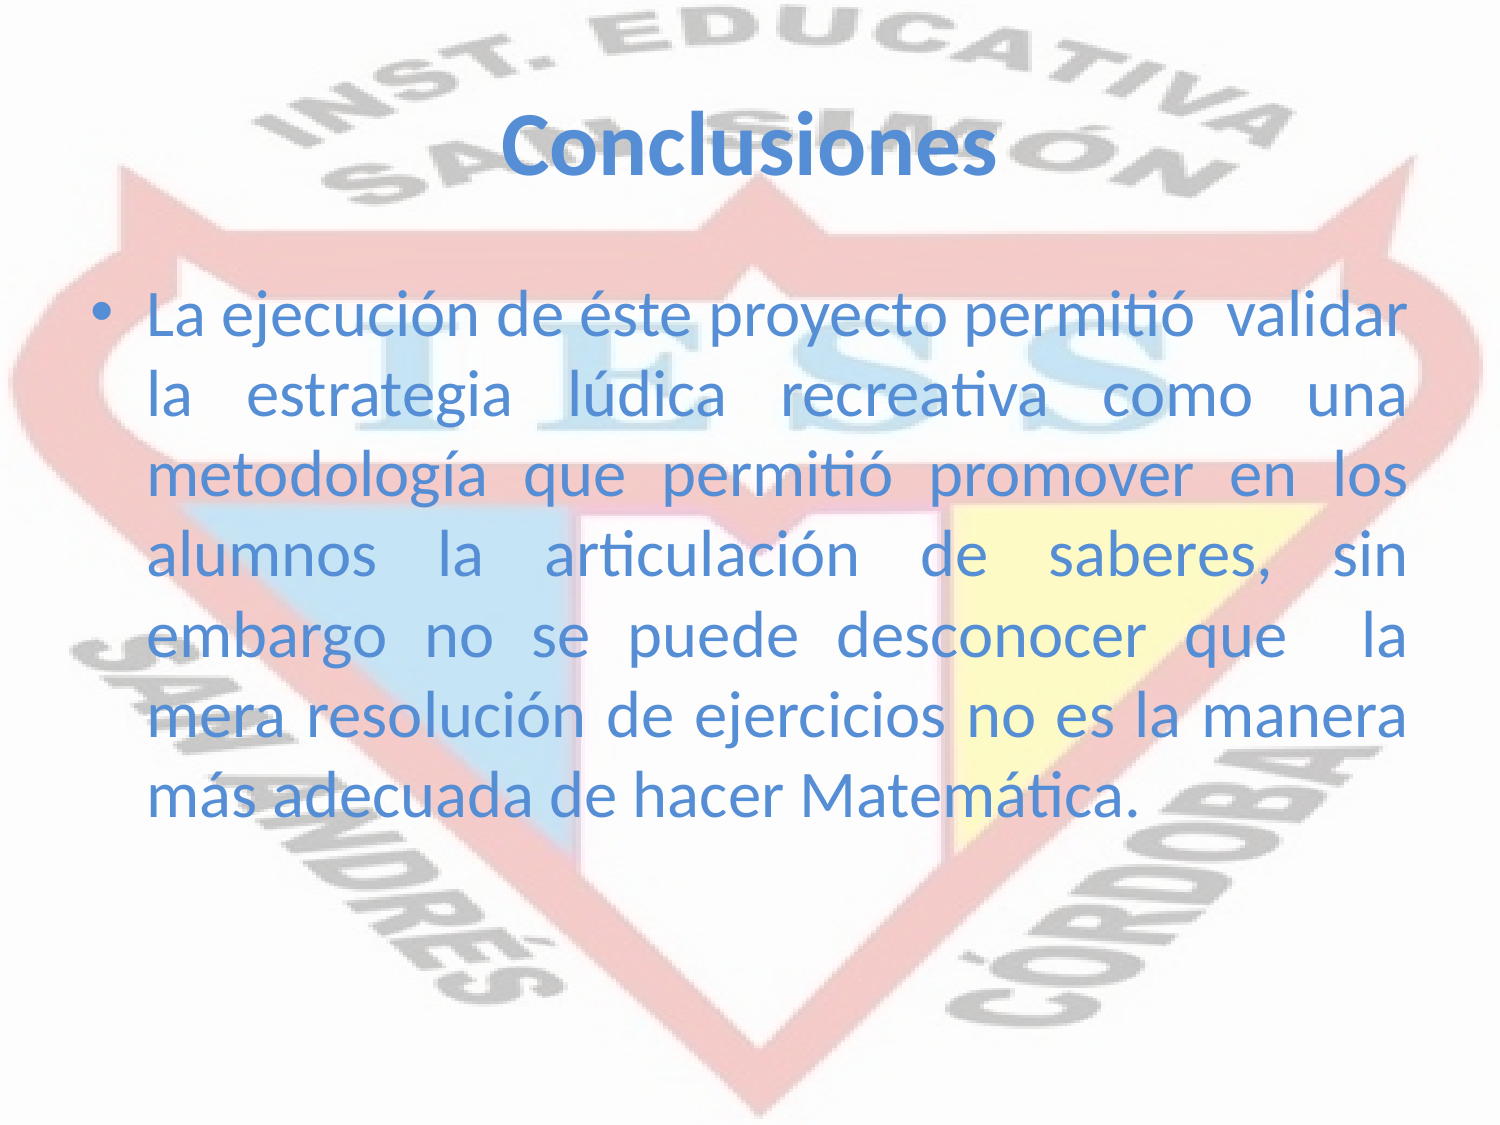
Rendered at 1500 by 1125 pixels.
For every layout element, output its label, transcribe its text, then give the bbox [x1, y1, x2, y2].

list La ejecución de éste proyecto permitió validar la estrategia lúdica recreativa como una metodología que permitió promover en los alumnos la articulación de saberes, sin embargo no se puede desconocer que la mera resolución de ejercicios no es la manera más adecuada de hacer Matemática. [75, 262, 1425, 1005]
title Conclusiones [75, 45, 1425, 233]
